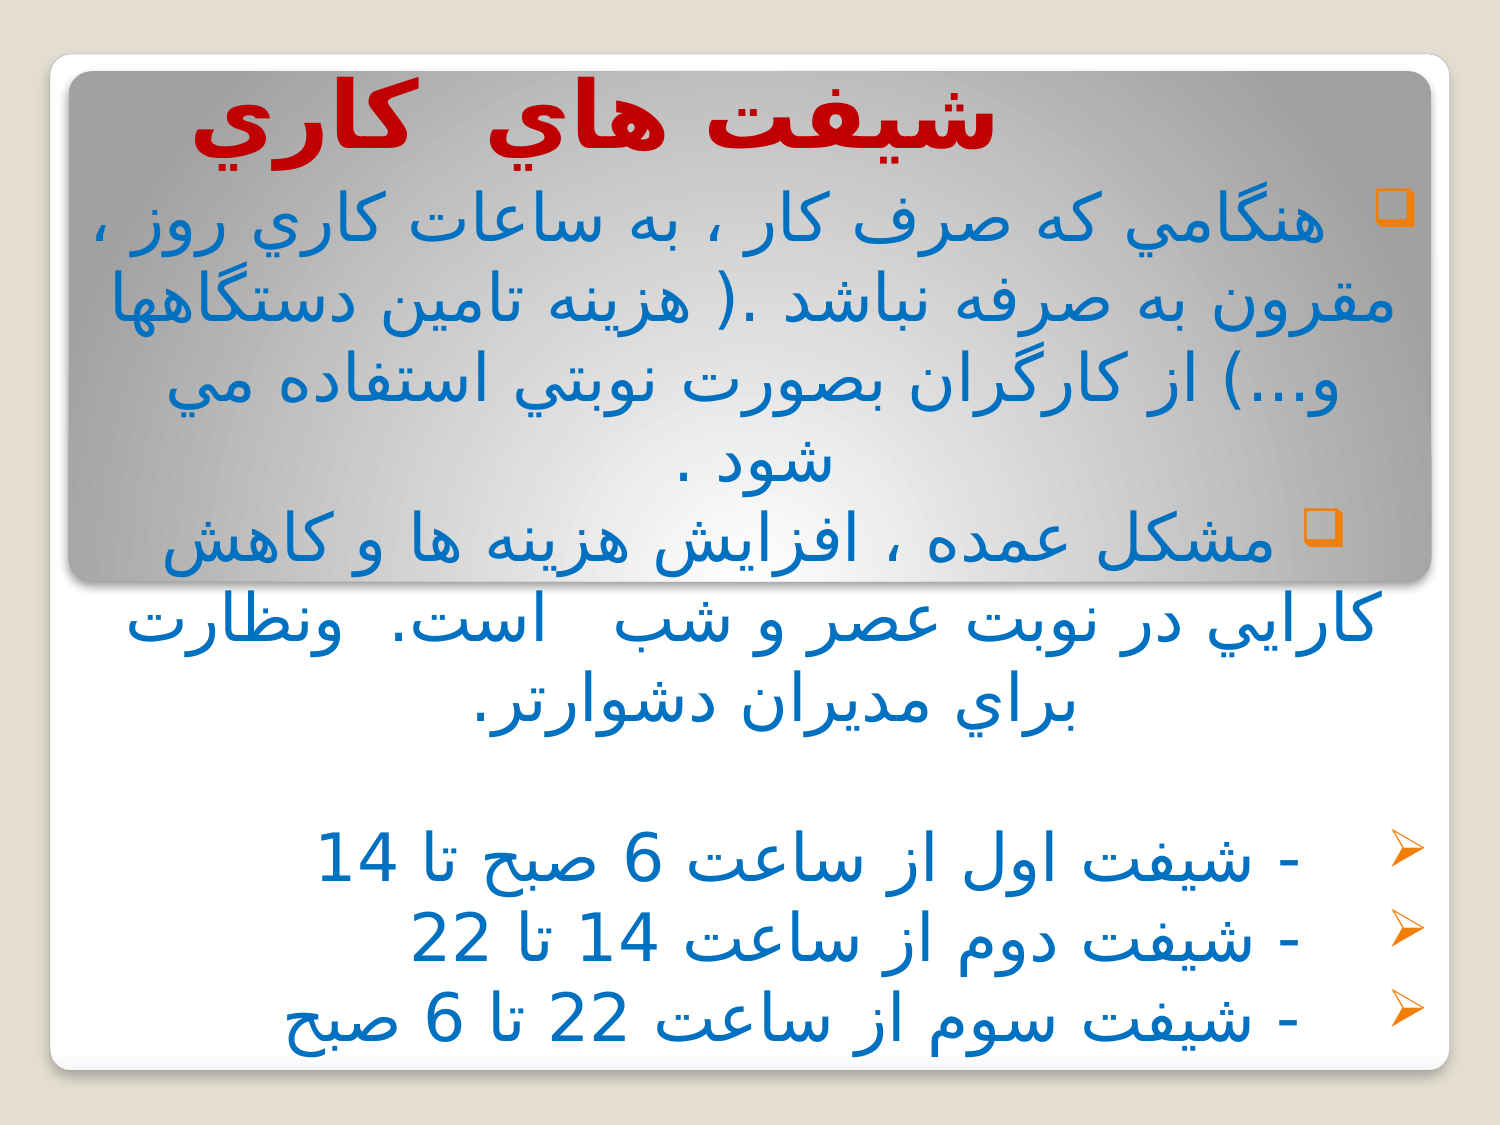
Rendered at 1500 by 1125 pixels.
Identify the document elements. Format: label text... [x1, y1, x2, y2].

title شيفت هاي كاري [0, 0, 1500, 175]
subtitle هنگامي كه صرف كار ، به ساعات كاري روز ، مقرون به صرفه نباشد .( هزينه تامين دستگاهها و...) از كارگران بصورت نوبتي استفاده مي شود . مشكل عمده ، افزايش هزينه ها و كاهش كارايي در نوبت عصر و شب است. ونظارت براي مديران دشوارتر. - شيفت اول از ساعت 6 صبح تا 14 - شيفت دوم از ساعت 14 تا 22 - شيفت سوم از ساعت 22 تا 6 صبح [50, 174, 1450, 1125]
